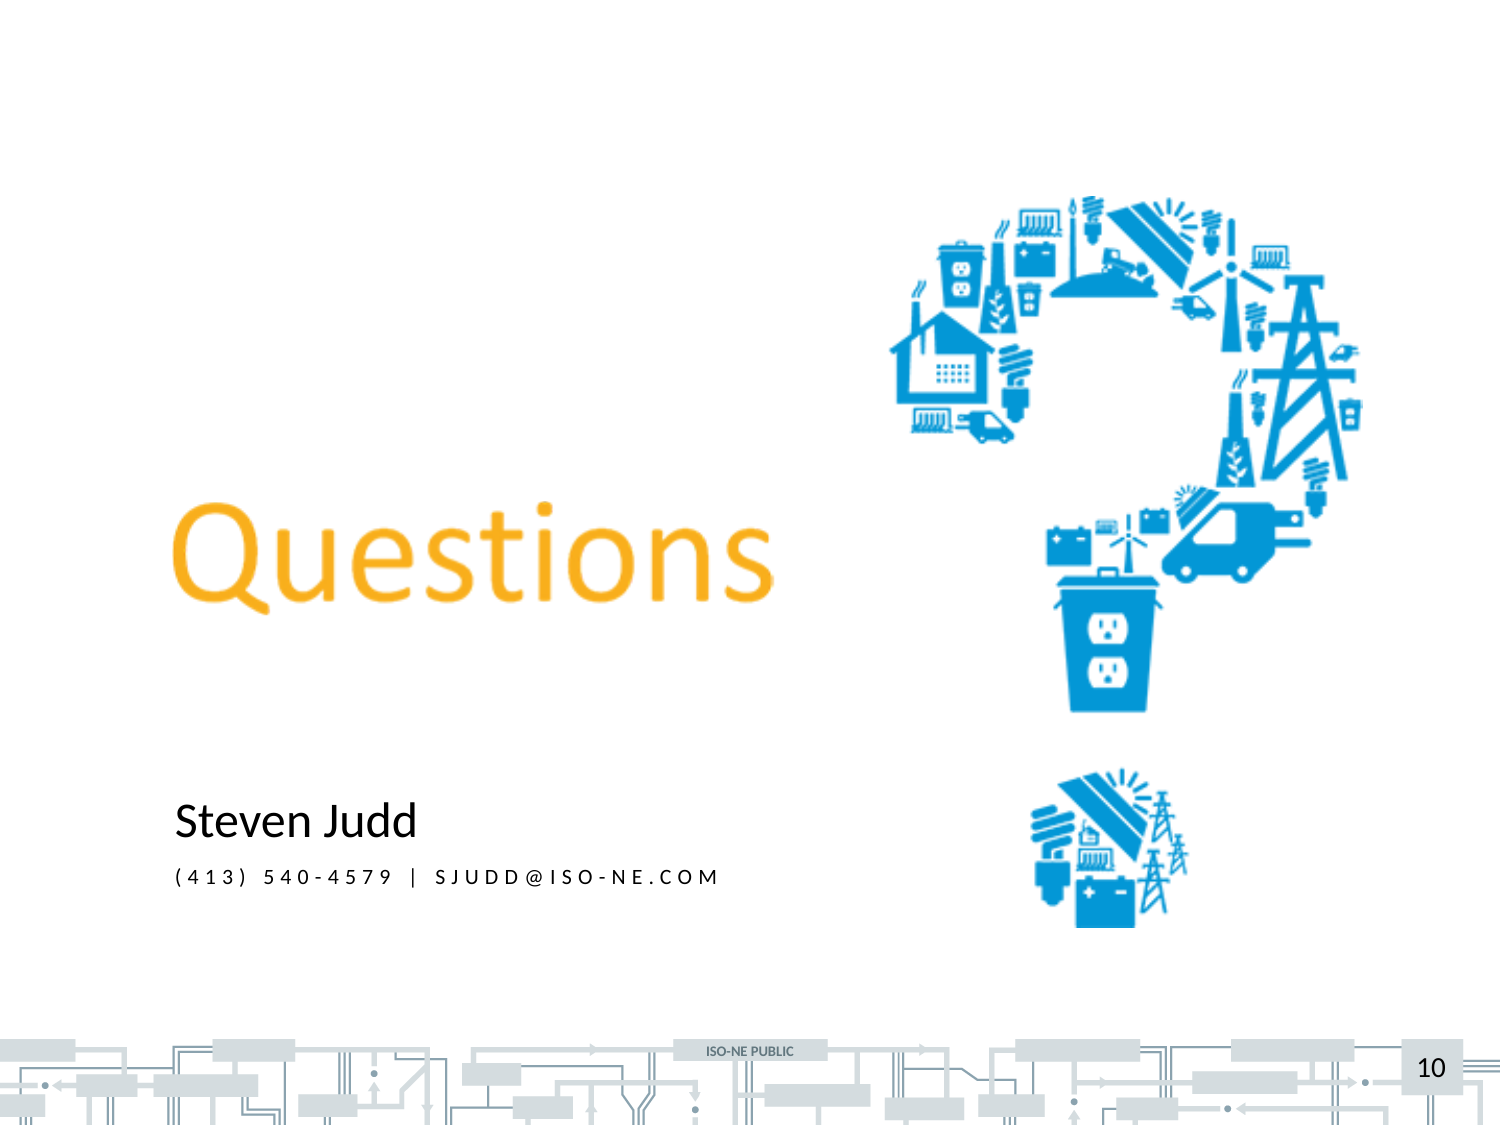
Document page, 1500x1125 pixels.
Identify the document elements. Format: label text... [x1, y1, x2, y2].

picture [887, 196, 1363, 928]
picture [0, 1031, 1500, 1125]
picture [1115, 890, 1126, 894]
picture [172, 501, 783, 624]
list (413) 540-4579 | SJUDD@iso-ne.com [174, 862, 1013, 925]
picture [1083, 886, 1095, 898]
slide_number 10 [1400, 1044, 1463, 1088]
list Steven Judd [174, 787, 1013, 850]
